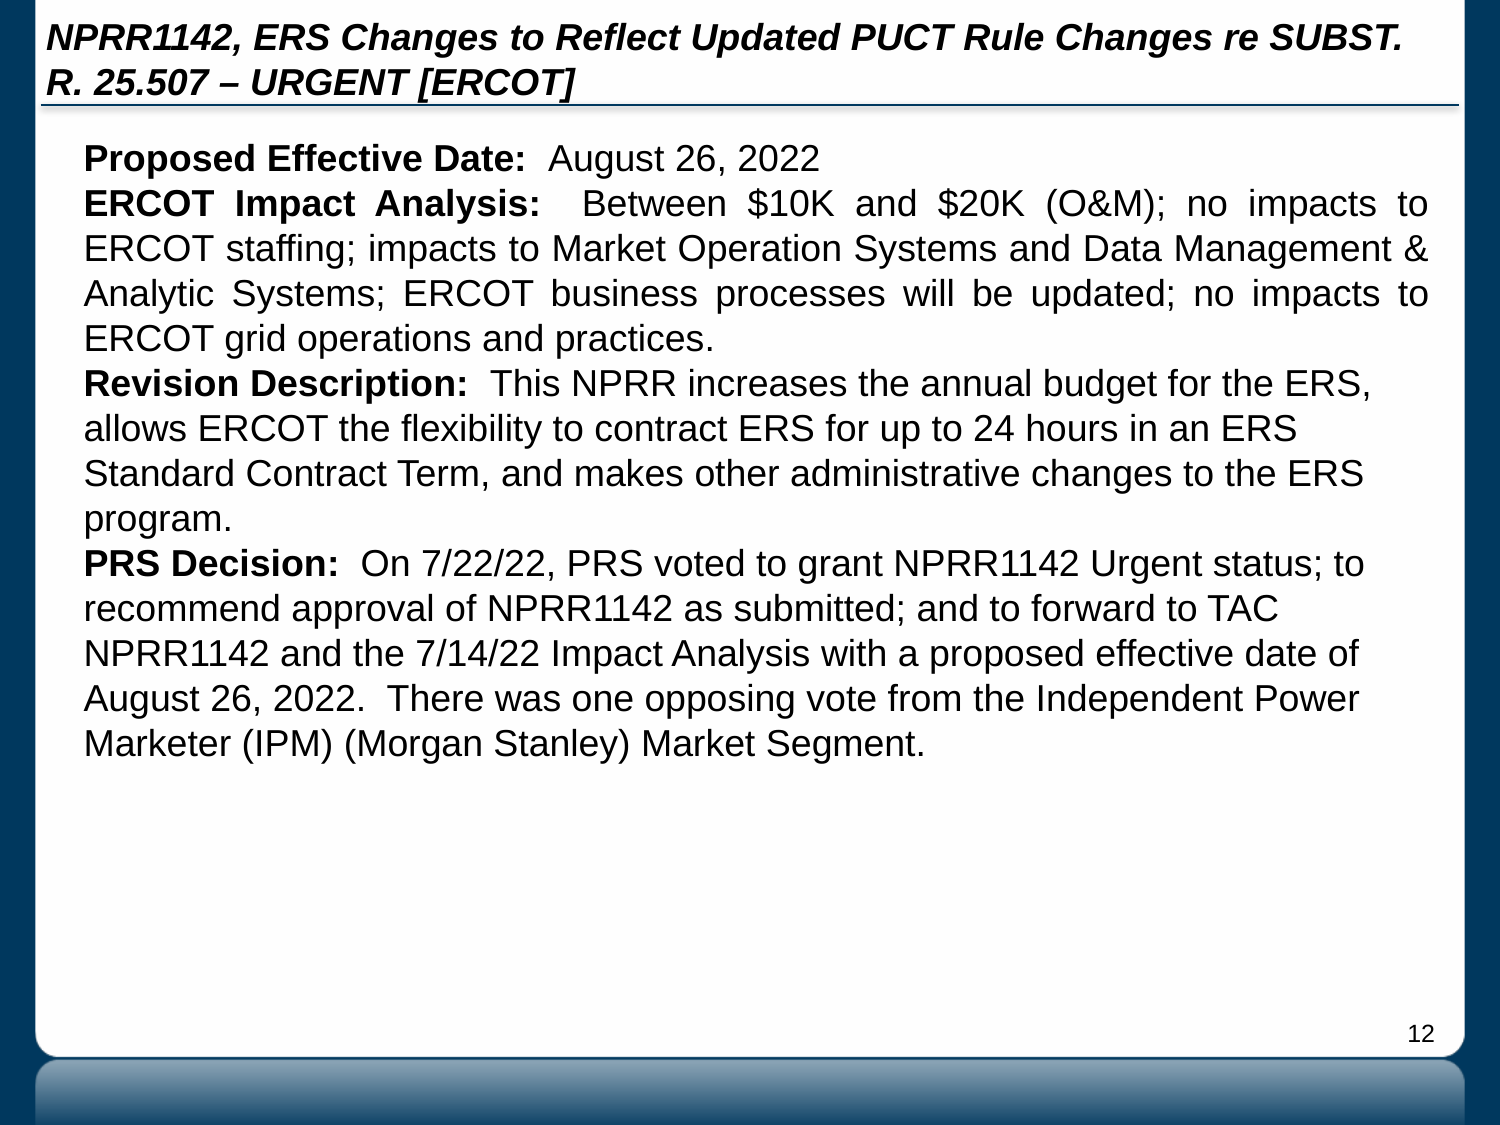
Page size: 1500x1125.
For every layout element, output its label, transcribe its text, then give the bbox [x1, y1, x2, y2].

text_box Proposed Effective Date: August 26, 2022 ERCOT Impact Analysis: Between $10K and $20K (O&M); no impacts to ERCOT staffing; impacts to Market Operation Systems and Data Management & Analytic Systems; ERCOT business processes will be updated; no impacts to ERCOT grid operations and practices. Revision Description: This NPRR increases the annual budget for the ERS, allows ERCOT the flexibility to contract ERS for up to 24 hours in an ERS Standard Contract Term, and makes other administrative changes to the ERS program. PRS Decision: On 7/22/22, PRS voted to grant NPRR1142 Urgent status; to recommend approval of NPRR1142 as submitted; and to forward to TAC NPRR1142 and the 7/14/22 Impact Analysis with a proposed effective date of August 26, 2022. There was one opposing vote from the Independent Power Marketer (IPM) (Morgan Stanley) Market Segment. [31, 126, 1444, 772]
title NPRR1142, ERS Changes to Reflect Updated PUCT Rule Changes re SUBST. R. 25.507 – URGENT [ERCOT] [31, 20, 1464, 97]
picture [35, 0, 1465, 1125]
